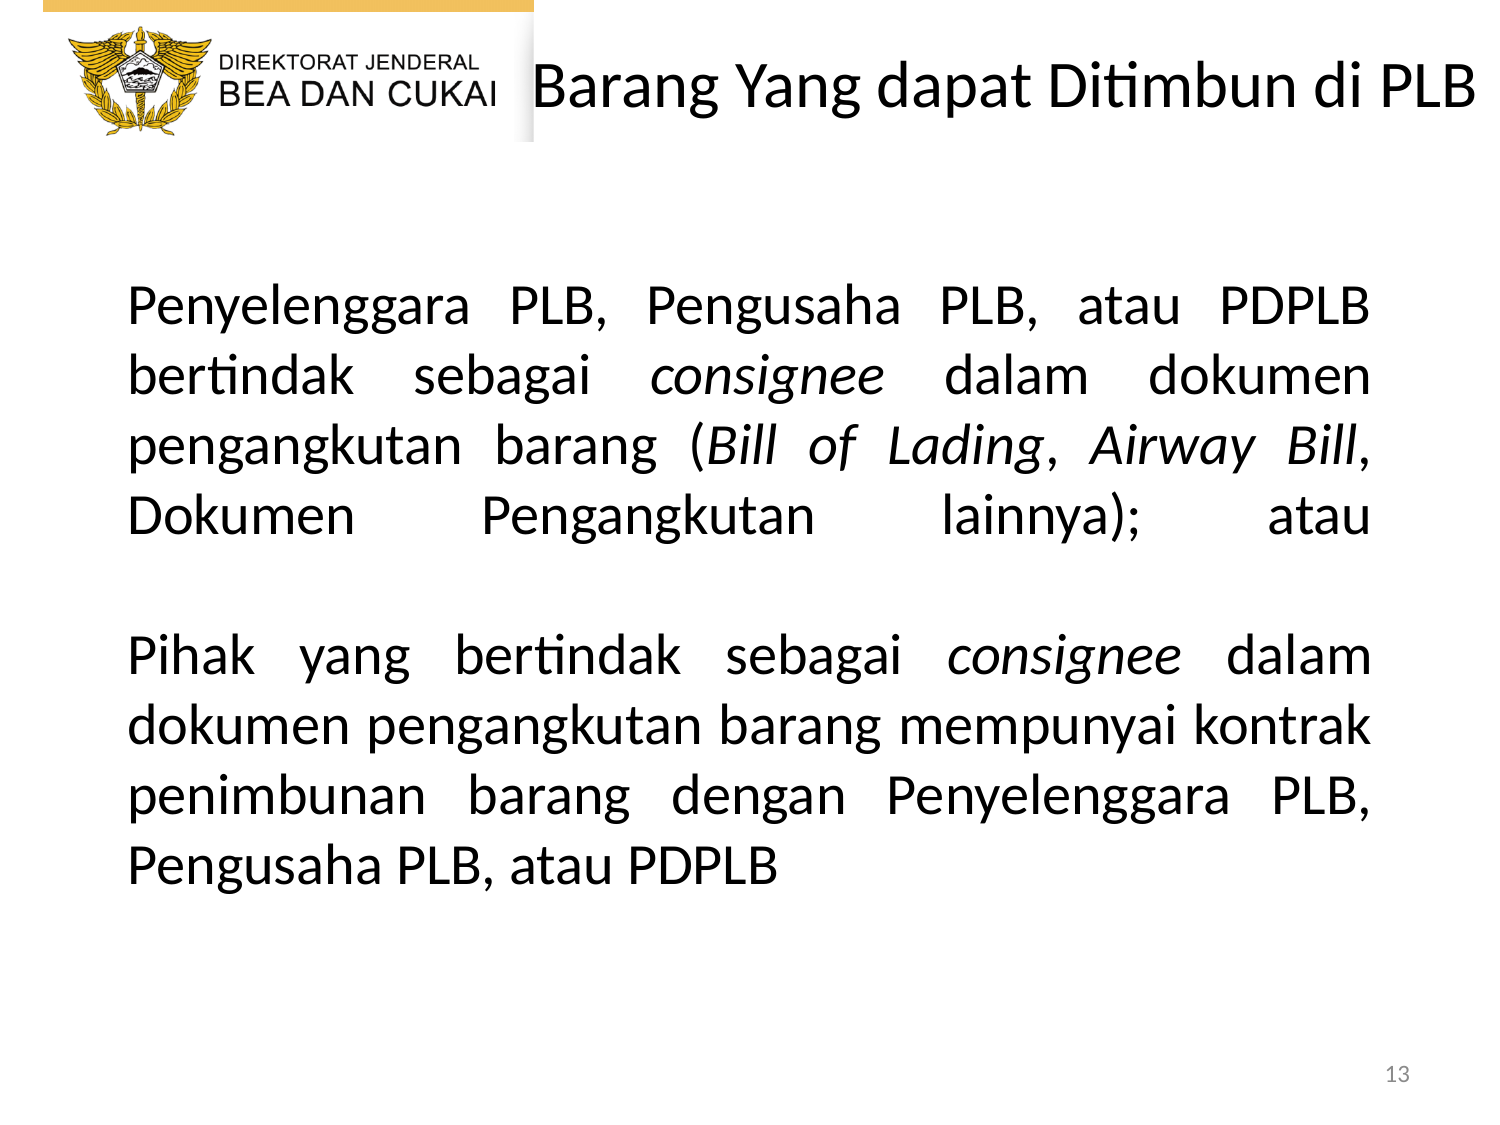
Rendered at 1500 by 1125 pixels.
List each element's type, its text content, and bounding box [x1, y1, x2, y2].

slide_number 13 [1074, 1042, 1425, 1103]
picture [43, 0, 538, 166]
title Penyelenggara PLB, Pengusaha PLB, atau PDPLB bertindak sebagai consignee dalam dokumen pengangkutan barang (Bill of Lading, Airway Bill, Dokumen Pengangkutan lainnya); atau Pihak yang bertindak sebagai consignee dalam dokumen pengangkutan barang mempunyai kontrak penimbunan barang dengan Penyelenggara PLB, Pengusaha PLB, atau PDPLB [112, 150, 1388, 1013]
text_box Barang Yang dapat Ditimbun di PLB [536, 12, 1494, 150]
